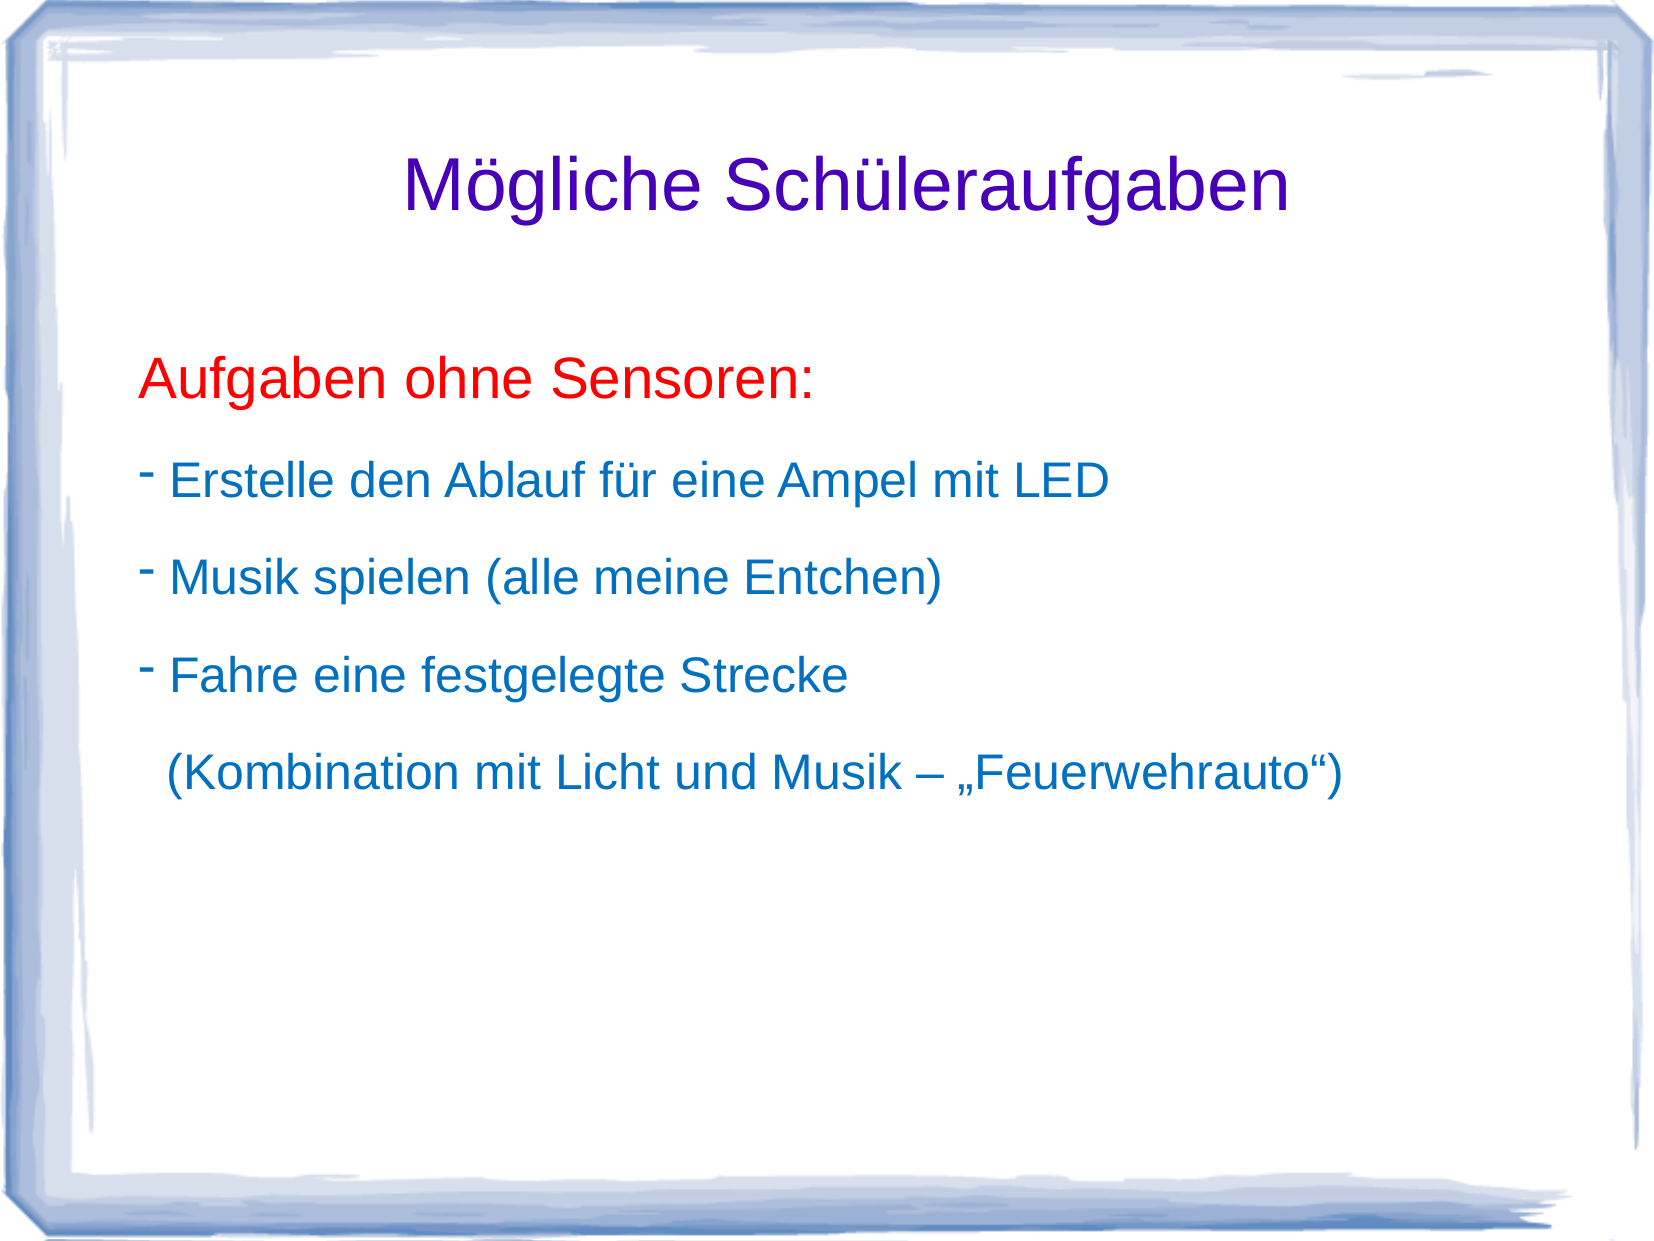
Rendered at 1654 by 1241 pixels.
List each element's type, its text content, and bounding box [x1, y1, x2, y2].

text_box Mögliche Schüleraufgaben Aufgaben ohne Sensoren: Erstelle den Ablauf für eine Ampel mit LED Musik spielen (alle meine Entchen) Fahre eine festgelegte Strecke (Kombination mit Licht und Musik – „Feuerwehrauto“) [123, 127, 1571, 947]
picture [0, 0, 1654, 1241]
